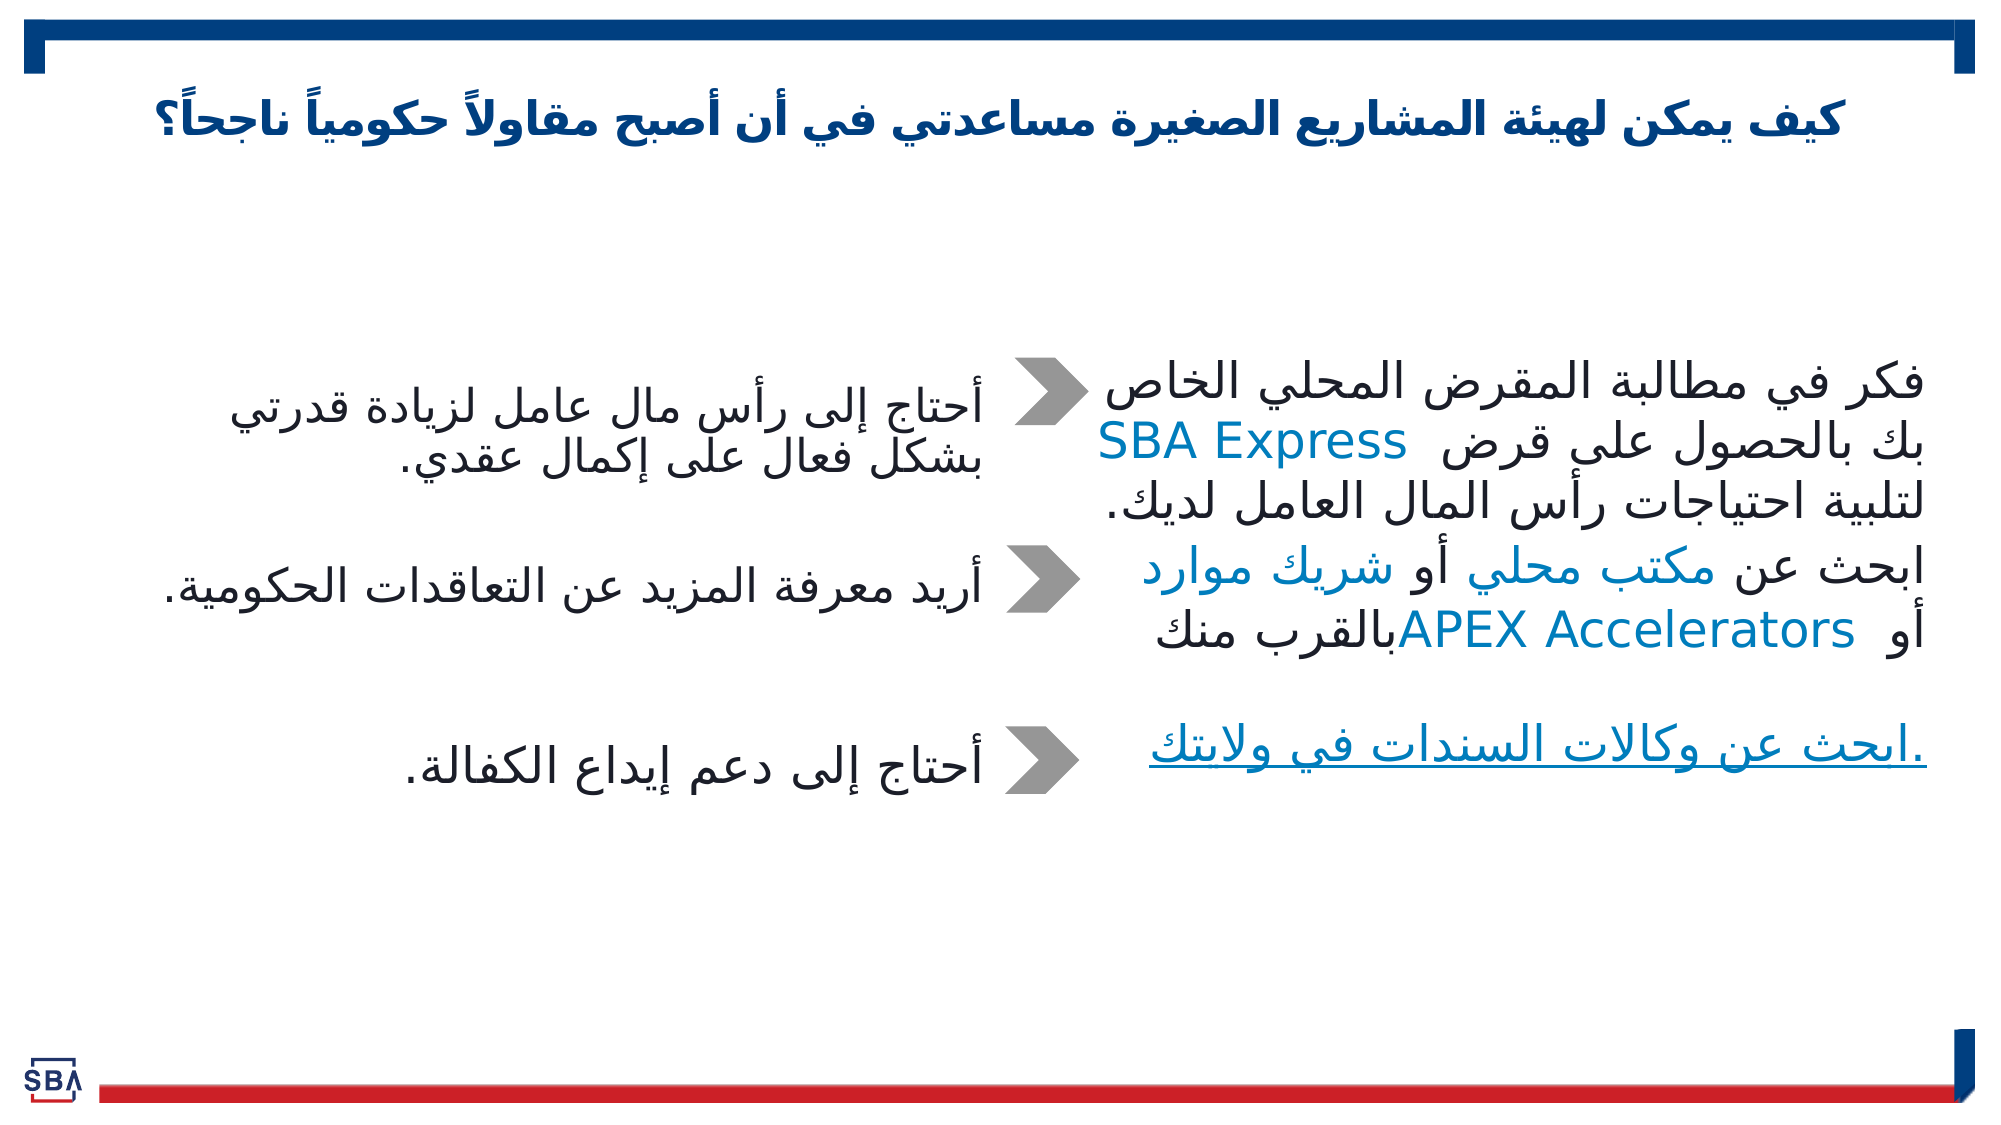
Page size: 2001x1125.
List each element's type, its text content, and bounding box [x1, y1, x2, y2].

text_box ابحث عن مكتب محلي أو شريك موارد أو APEX Accelerators بالقرب منك [1079, 521, 1942, 672]
text_box أريد معرفة المزيد عن التعاقدات الحكومية. [137, 548, 1000, 672]
list أحتاج إلى رأس مال عامل لزيادة قدرتي بشكل فعال على إكمال عقدي. [137, 375, 1000, 491]
text_box [1002, 725, 1079, 795]
text_box [1012, 356, 1079, 427]
text_box ابحث عن وكالات السندات في ولايتك. [1079, 699, 1942, 850]
text_box فكر في مطالبة المقرض المحلي الخاص بك بالحصول على قرض SBA Express لتلبية احتياجات رأس المال العامل لديك. [1079, 340, 1942, 491]
title كيف يمكن لهيئة المشاريع الصغيرة مساعدتي في أن أصبح مقاولاً حكومياً ناجحاً؟ [137, 87, 1863, 186]
text_box [1003, 544, 1079, 614]
text_box أحتاج إلى دعم إيداع الكفالة. [137, 726, 1000, 850]
